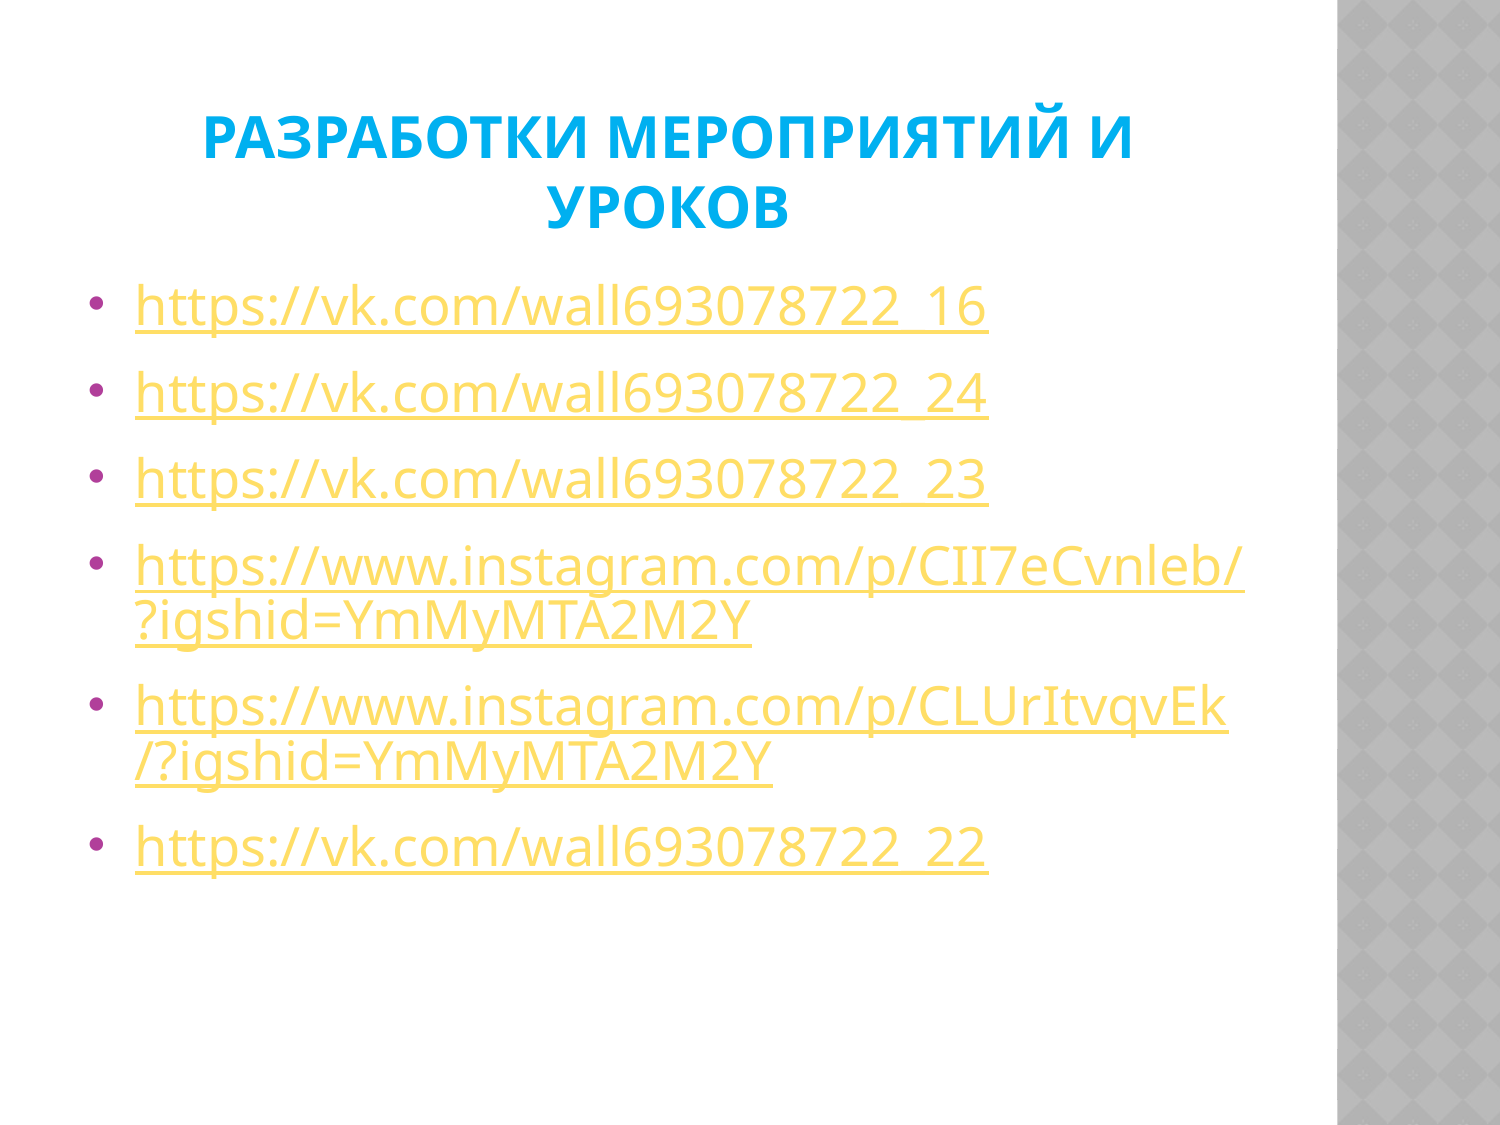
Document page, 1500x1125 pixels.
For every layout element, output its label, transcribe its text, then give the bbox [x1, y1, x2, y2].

list https://vk.com/wall693078722_16 https://vk.com/wall693078722_24 https://vk.com/wall693078722_23 https://www.instagram.com/p/CII7eCvnleb/?igshid=YmMyMTA2M2Y https://www.instagram.com/p/CLUrItvqvEk/?igshid=YmMyMTA2M2Y https://vk.com/wall693078722_22 [75, 264, 1263, 1059]
title Разработки Мероприятий и уроков [75, 52, 1263, 240]
